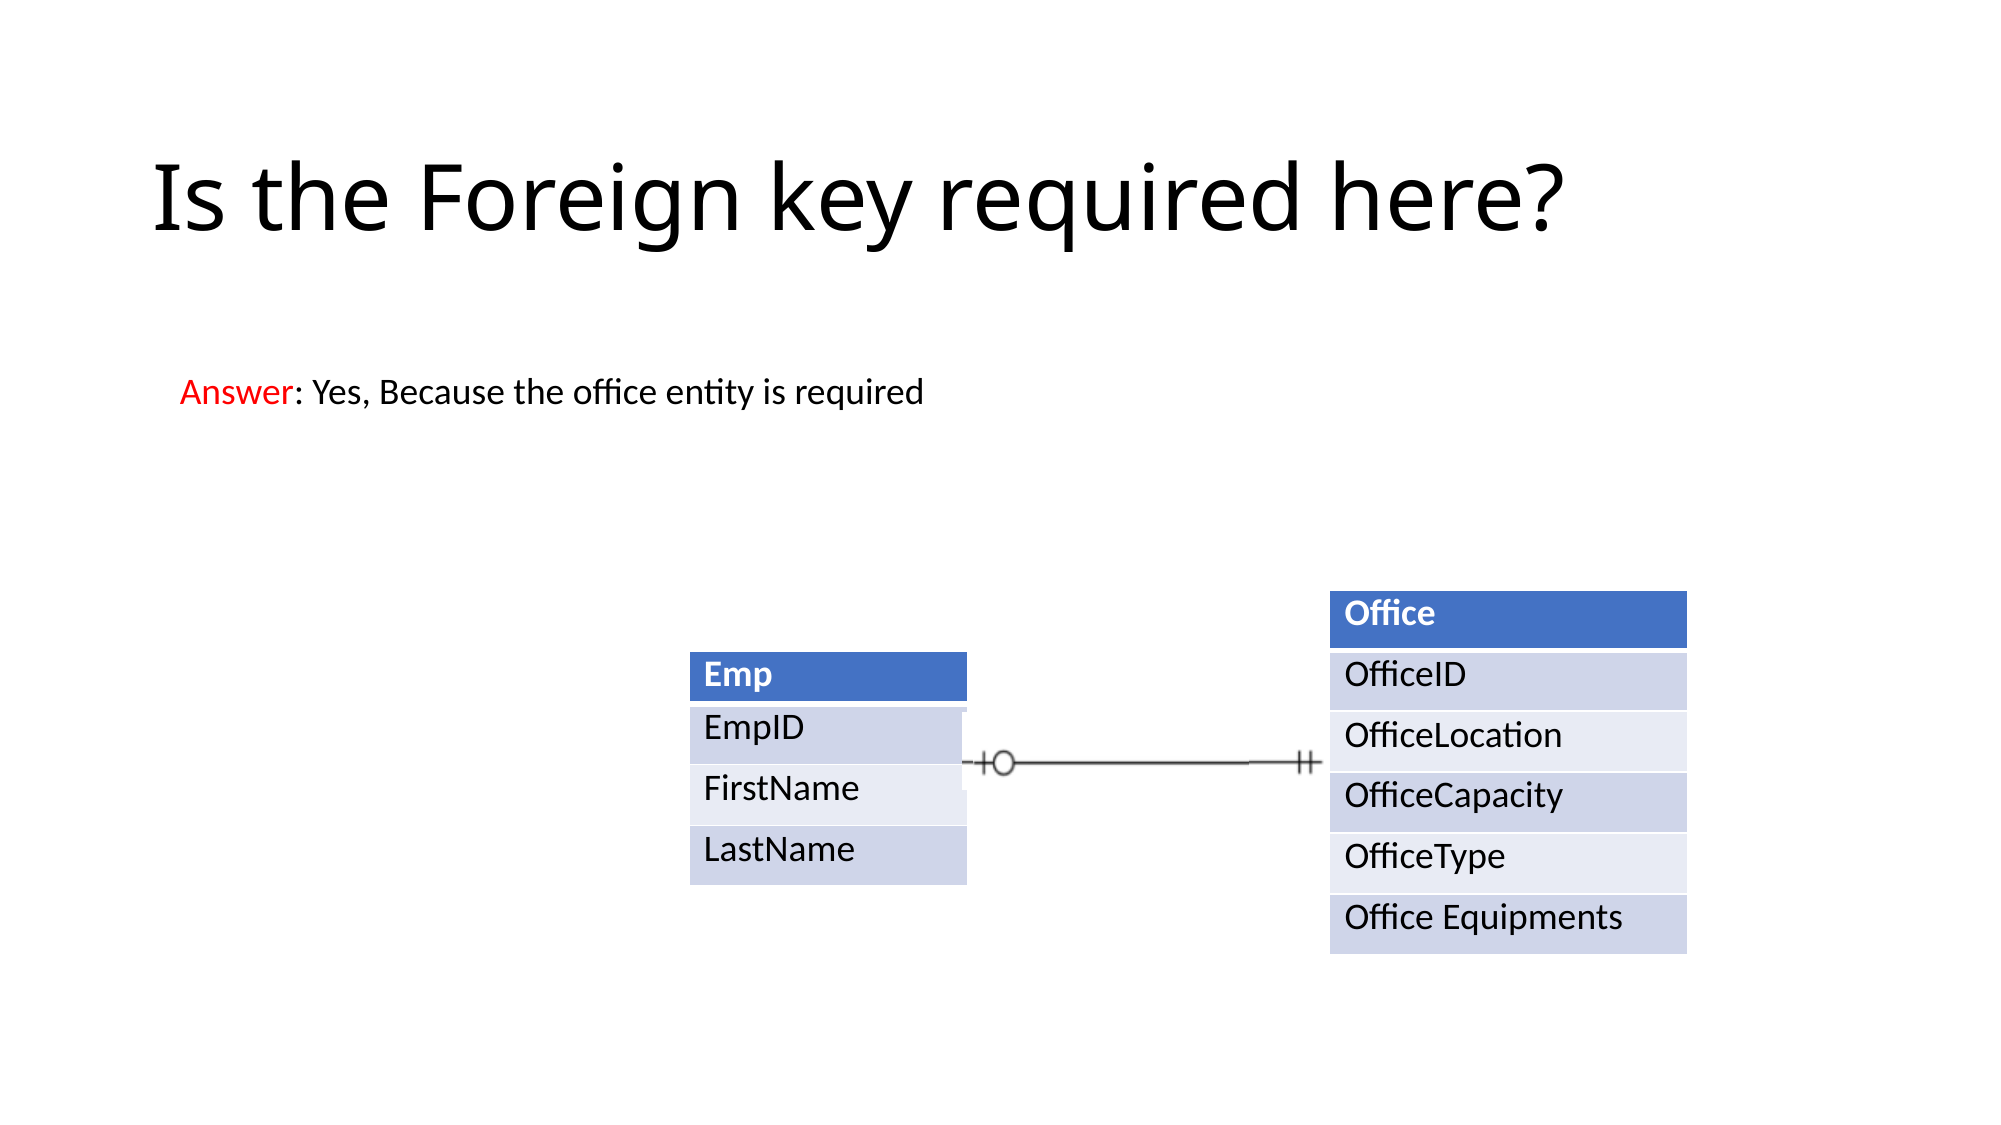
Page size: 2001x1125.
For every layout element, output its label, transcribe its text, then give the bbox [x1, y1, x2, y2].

table_cell Office Equipments [1330, 895, 1687, 954]
table_cell FirstName [690, 765, 967, 825]
table_header Emp [690, 652, 967, 701]
table_cell OfficeCapacity [1330, 773, 1687, 832]
table_cell LastName [690, 826, 967, 885]
picture [962, 712, 1330, 790]
text_box Answer: Yes, Because the office entity is required [165, 359, 1627, 420]
table_cell OfficeID [1330, 653, 1687, 710]
title Is the Foreign key required here? [137, 92, 1863, 310]
table_header Office [1330, 591, 1687, 648]
table_cell OfficeLocation [1330, 712, 1687, 771]
table_cell OfficeType [1330, 834, 1687, 893]
table_cell EmpID [690, 707, 967, 764]
